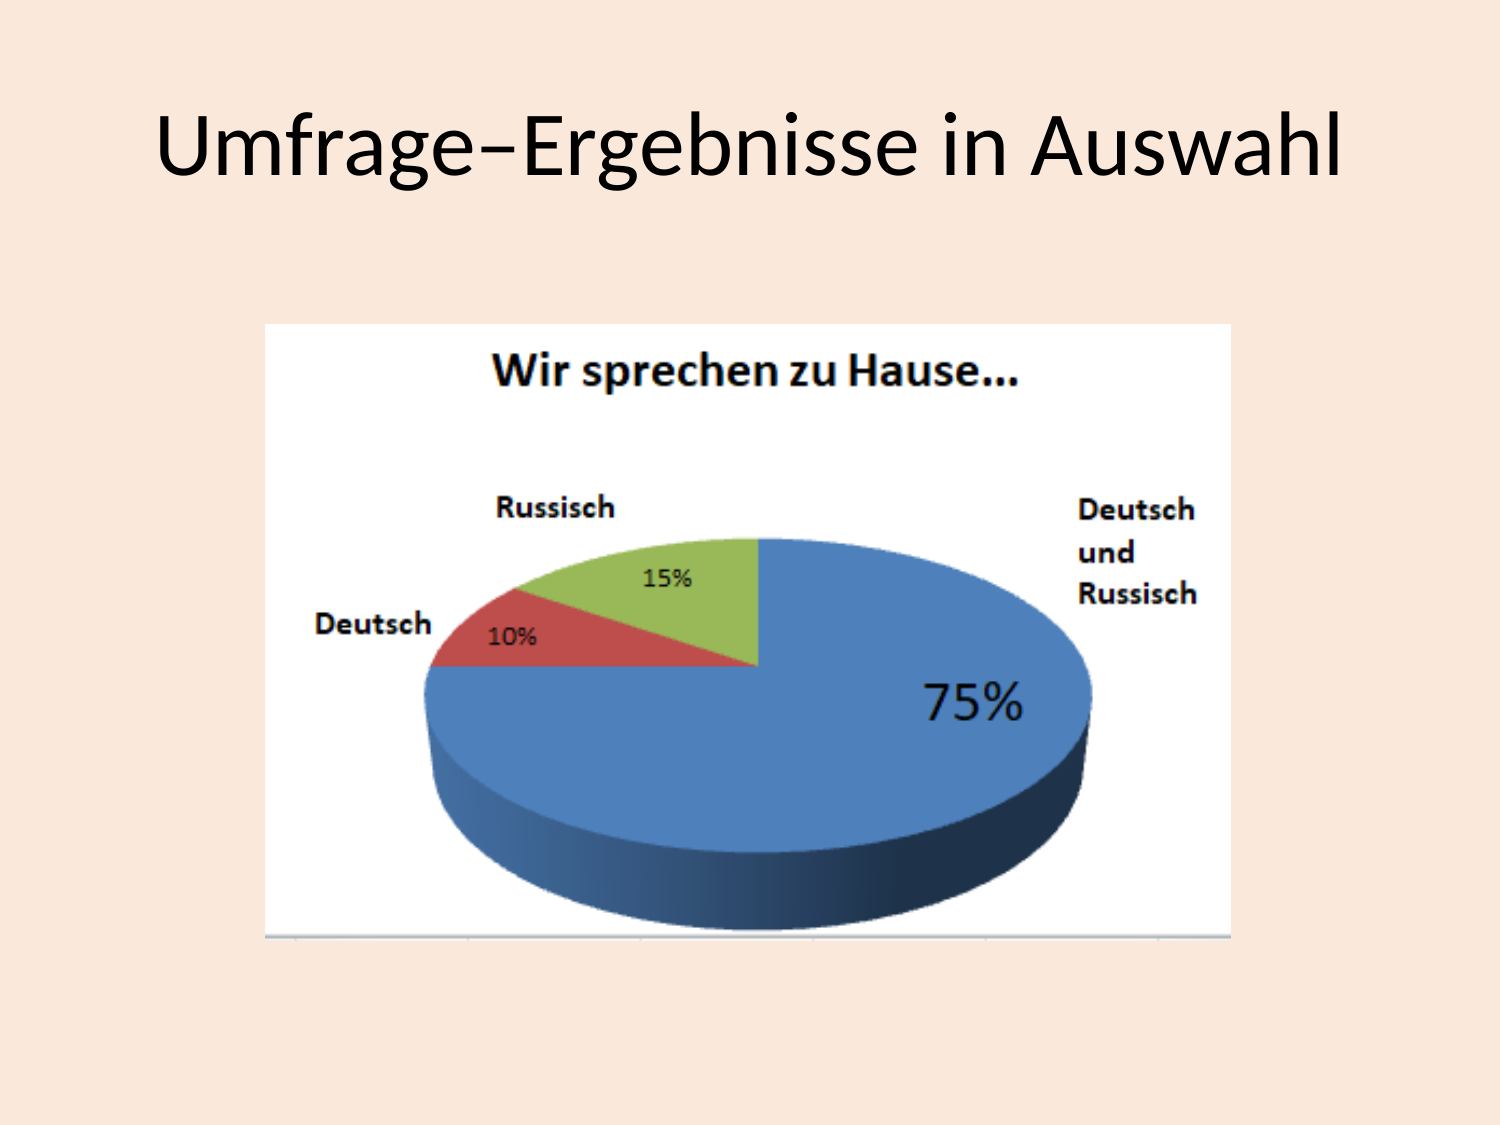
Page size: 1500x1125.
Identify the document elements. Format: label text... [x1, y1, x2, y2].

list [265, 324, 1231, 941]
title Umfrage–Ergebnisse in Auswahl [75, 45, 1425, 233]
